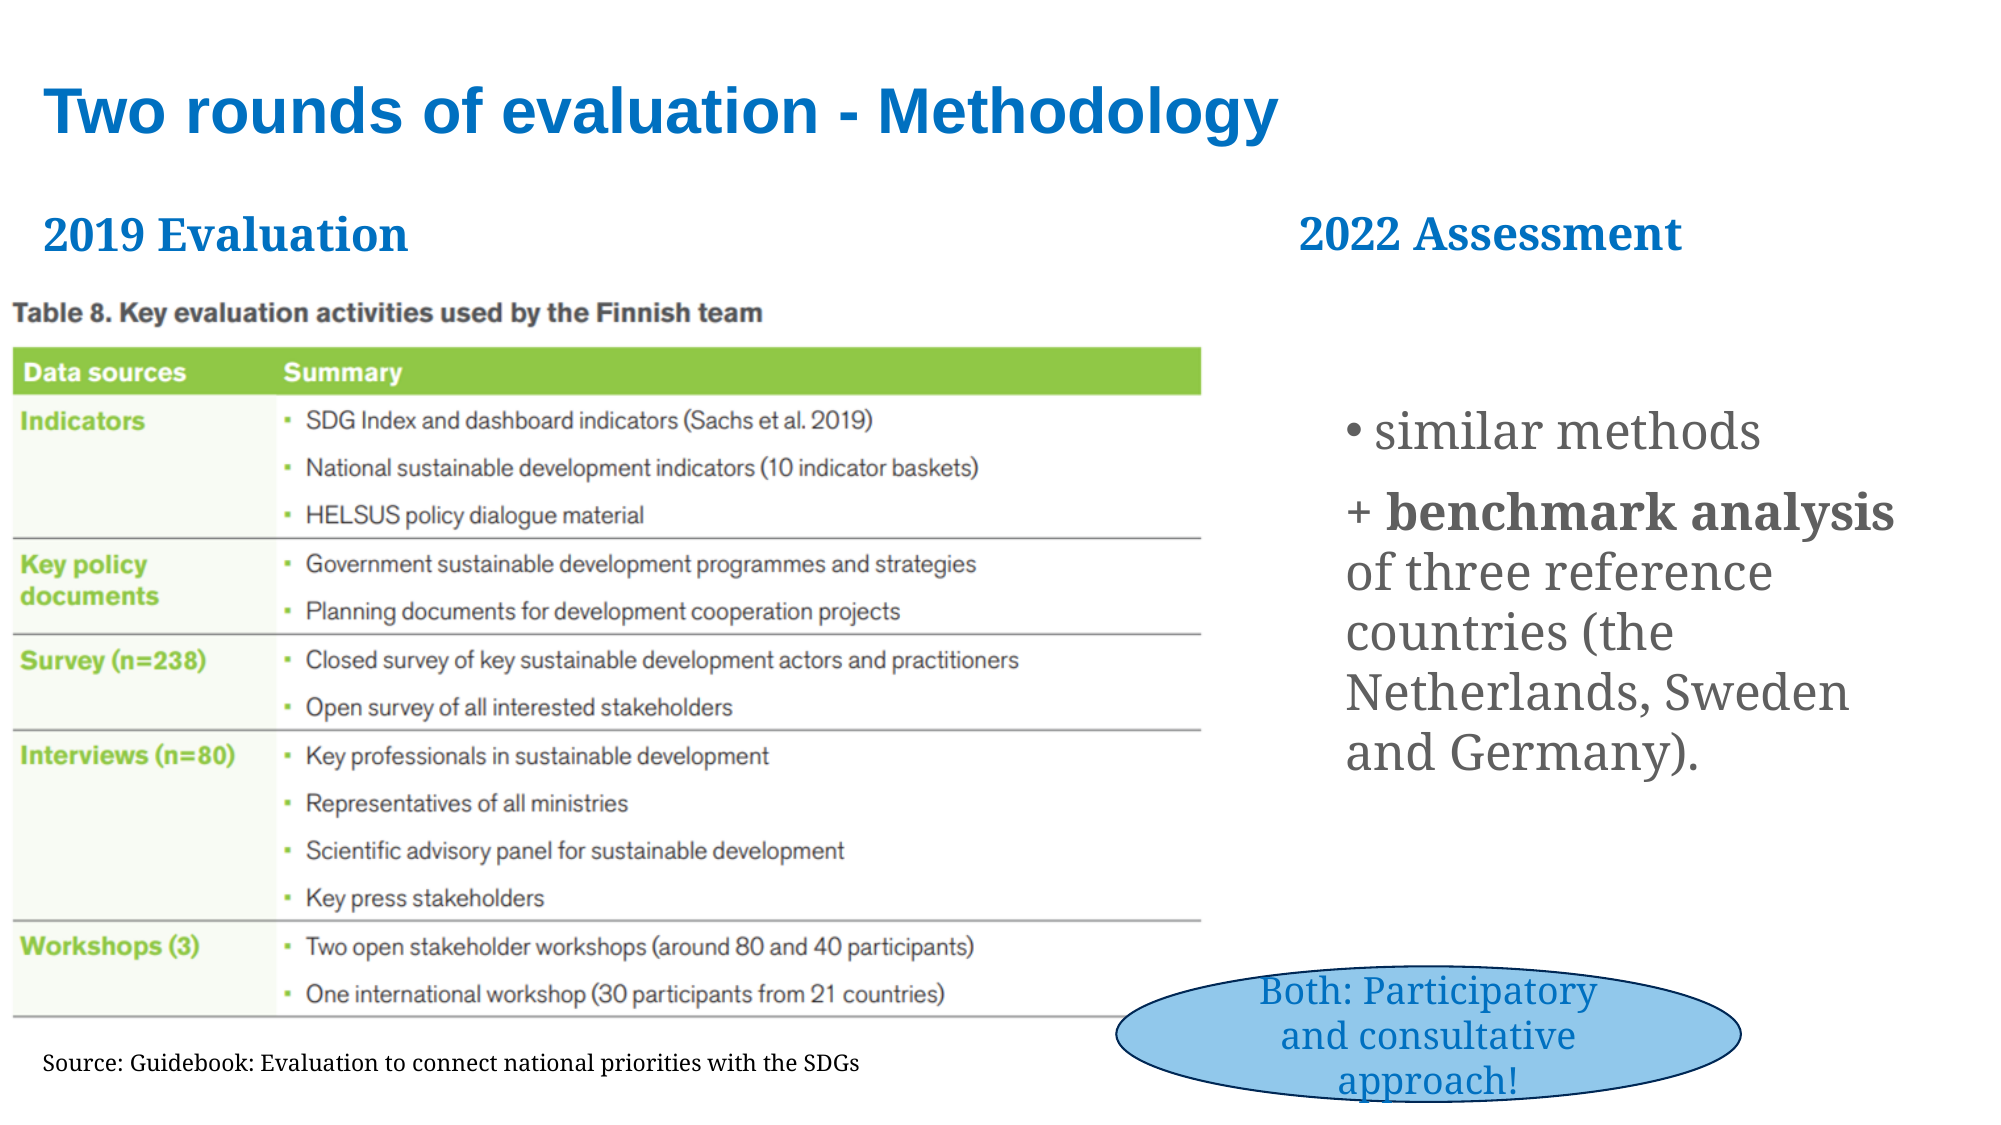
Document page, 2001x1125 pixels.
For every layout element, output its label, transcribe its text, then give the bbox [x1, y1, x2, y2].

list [0, 284, 1246, 1035]
list 2019 Evaluation [43, 205, 806, 266]
text_box Source: Guidebook: Evaluation to connect national priorities with the SDGs [27, 1041, 1174, 1084]
text_box Both: Participatory and consultative approach! [1115, 965, 1742, 1103]
list 2022 Assessment [1299, 204, 2000, 265]
list similar methods + benchmark analysis of three reference countries (the Netherlands, Sweden and Germany). [1345, 399, 1921, 869]
title Two rounds of evaluation - Methodology [43, 78, 1852, 187]
